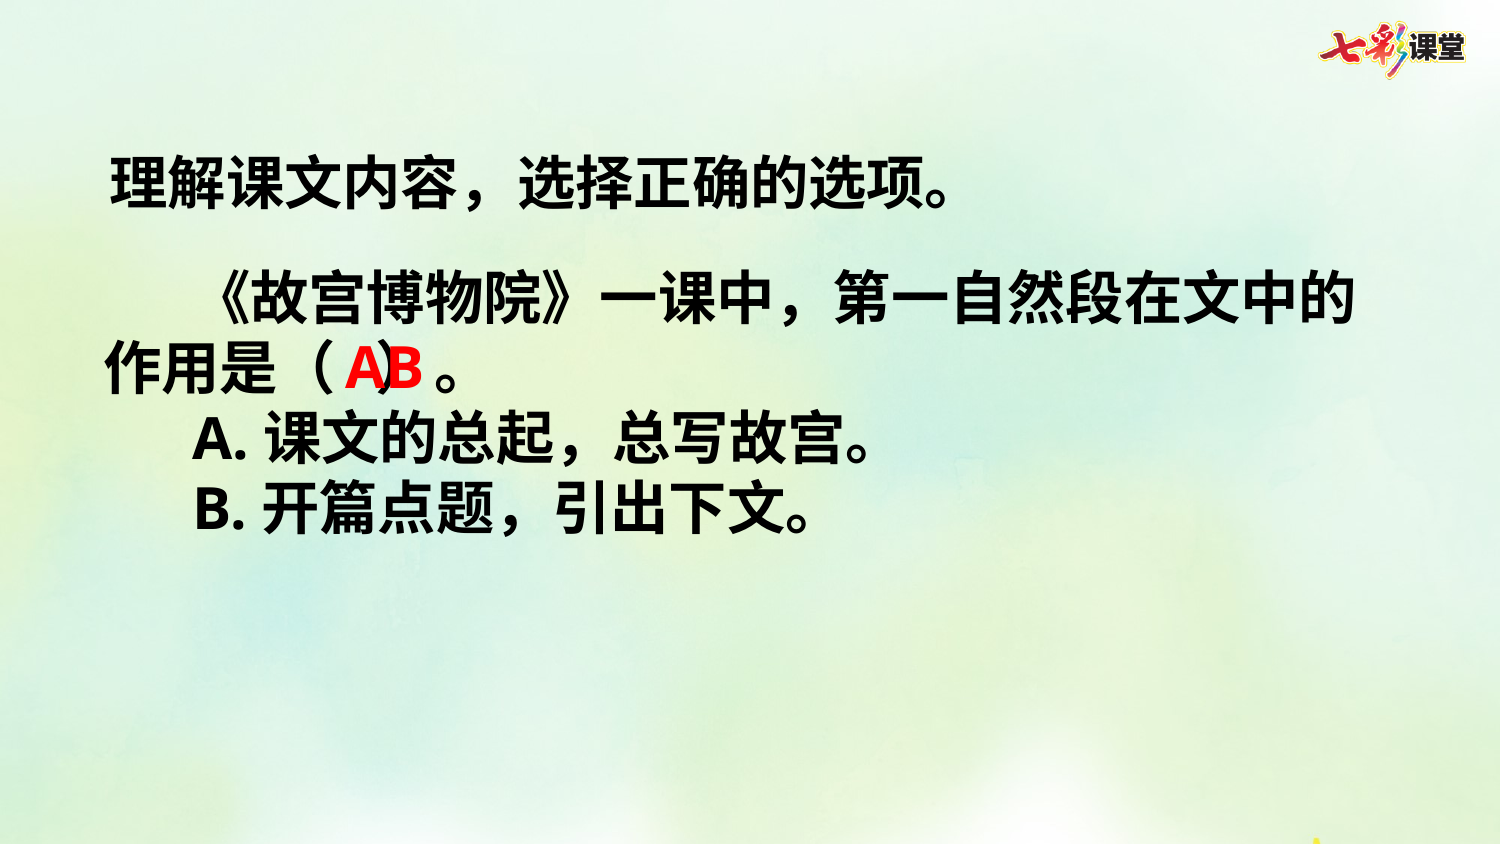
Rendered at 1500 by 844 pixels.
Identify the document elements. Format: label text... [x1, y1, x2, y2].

picture [0, 0, 1500, 844]
text_box AB [330, 322, 440, 408]
text_box 《故宫博物院》一课中，第一自然段在文中的作用是（ ）。 A.课文的总起，总写故宫。 B.开篇点题，引出下文。 [88, 253, 1412, 549]
text_box 理解课文内容，选择正确的选项。 [94, 138, 957, 224]
